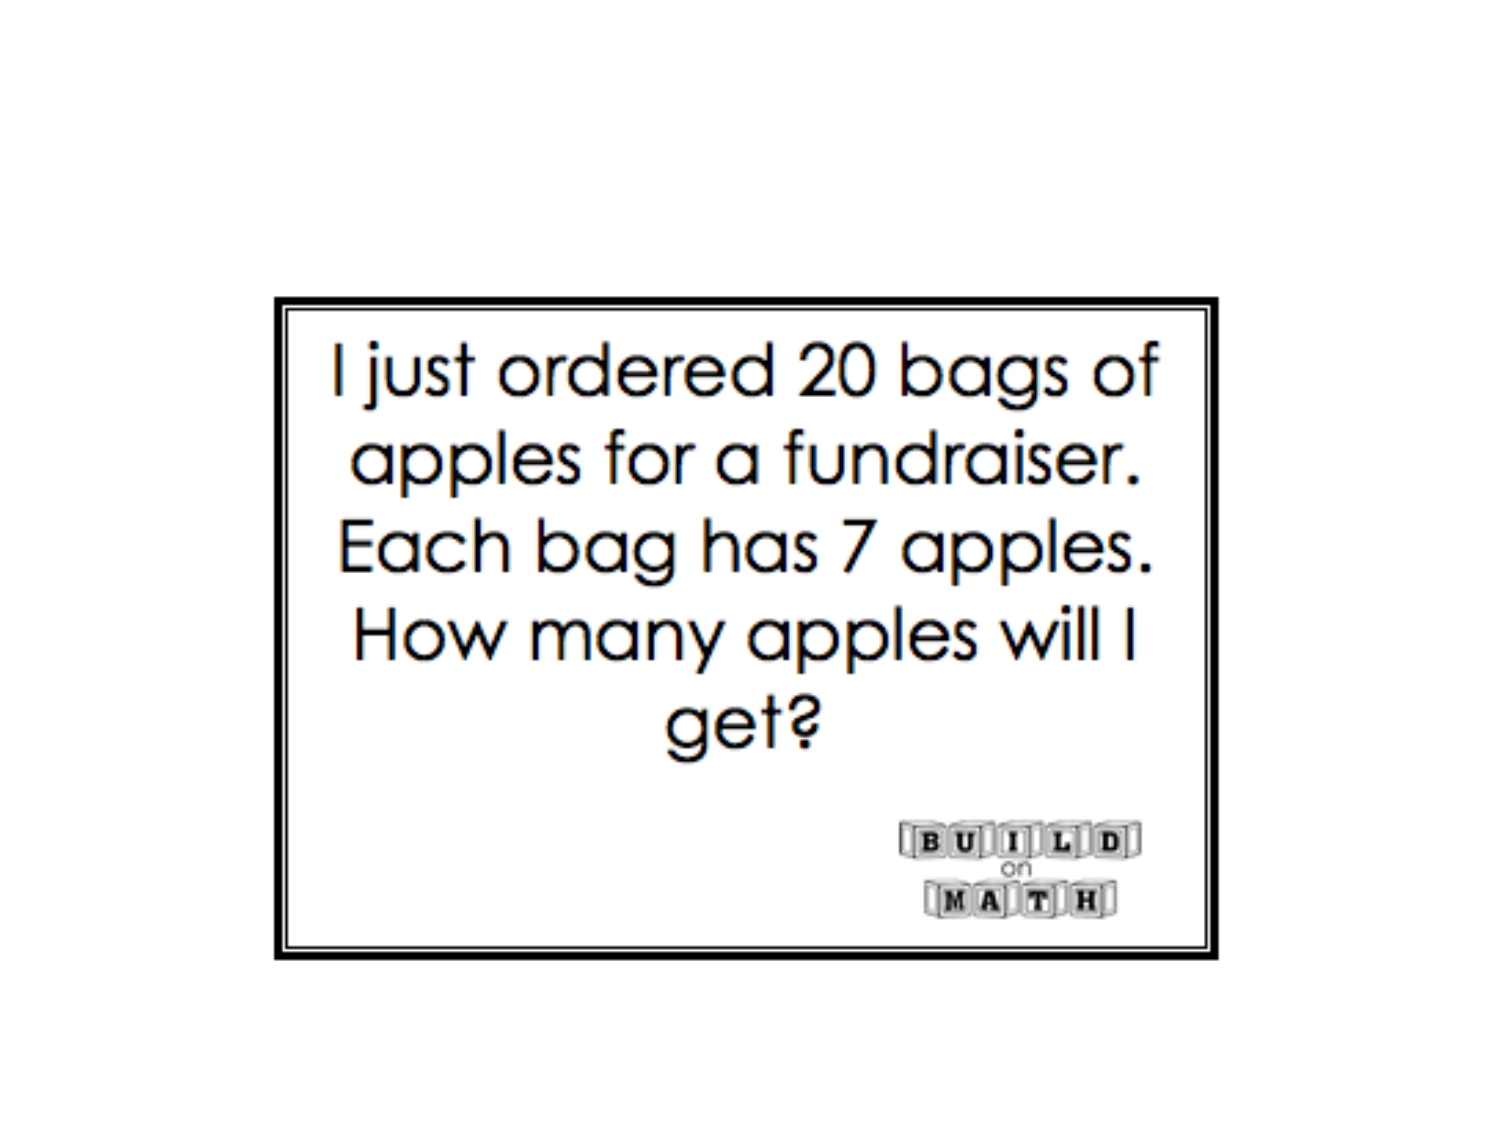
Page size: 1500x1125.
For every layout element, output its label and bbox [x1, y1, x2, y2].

list [74, 262, 1426, 1006]
